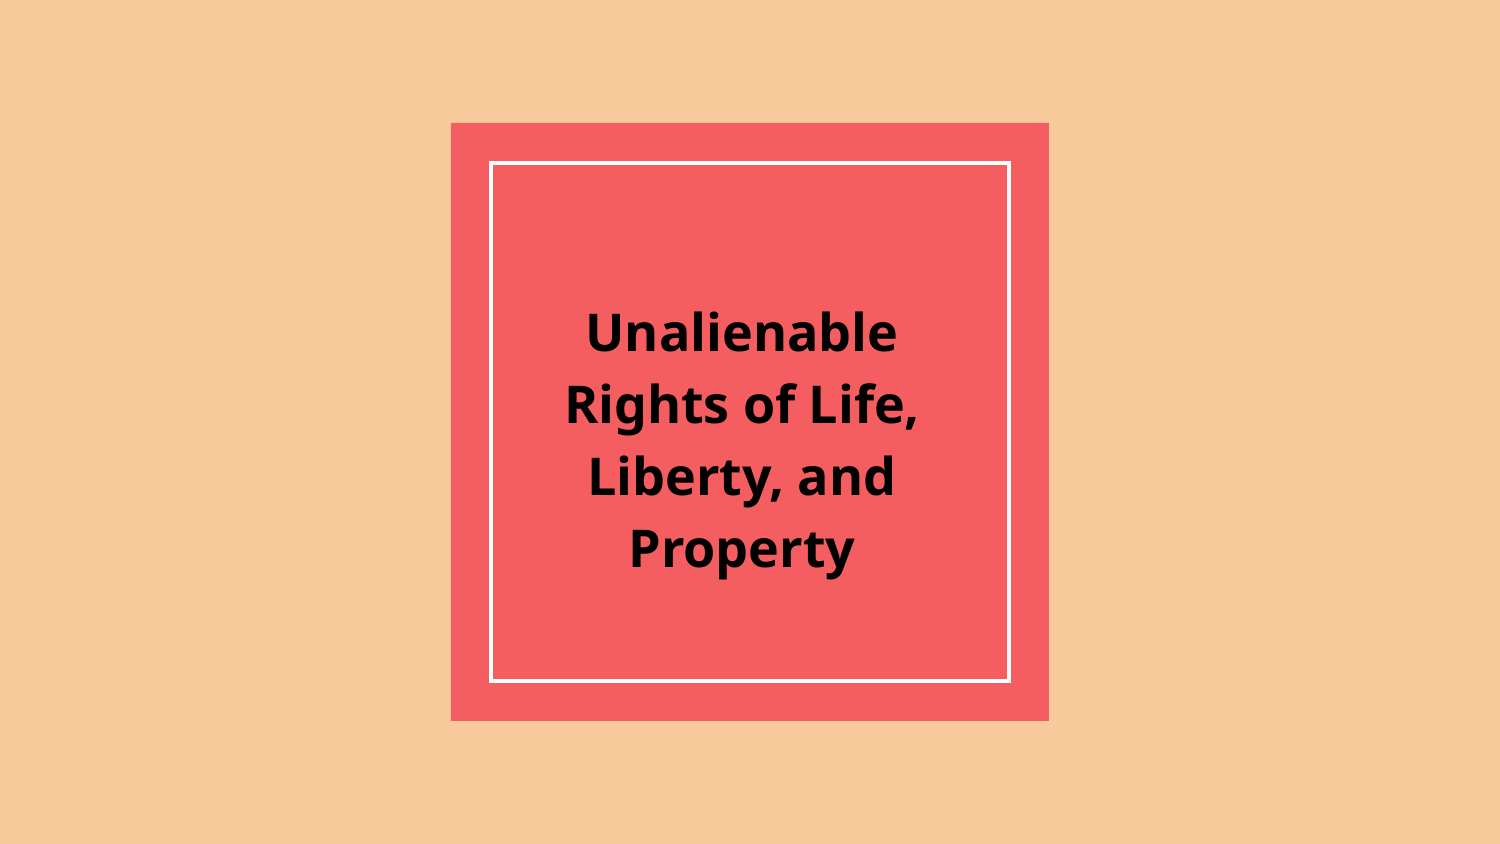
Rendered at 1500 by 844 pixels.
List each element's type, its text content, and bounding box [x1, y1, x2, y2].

title Unalienable Rights of Life, Liberty, and Property [499, 303, 985, 564]
